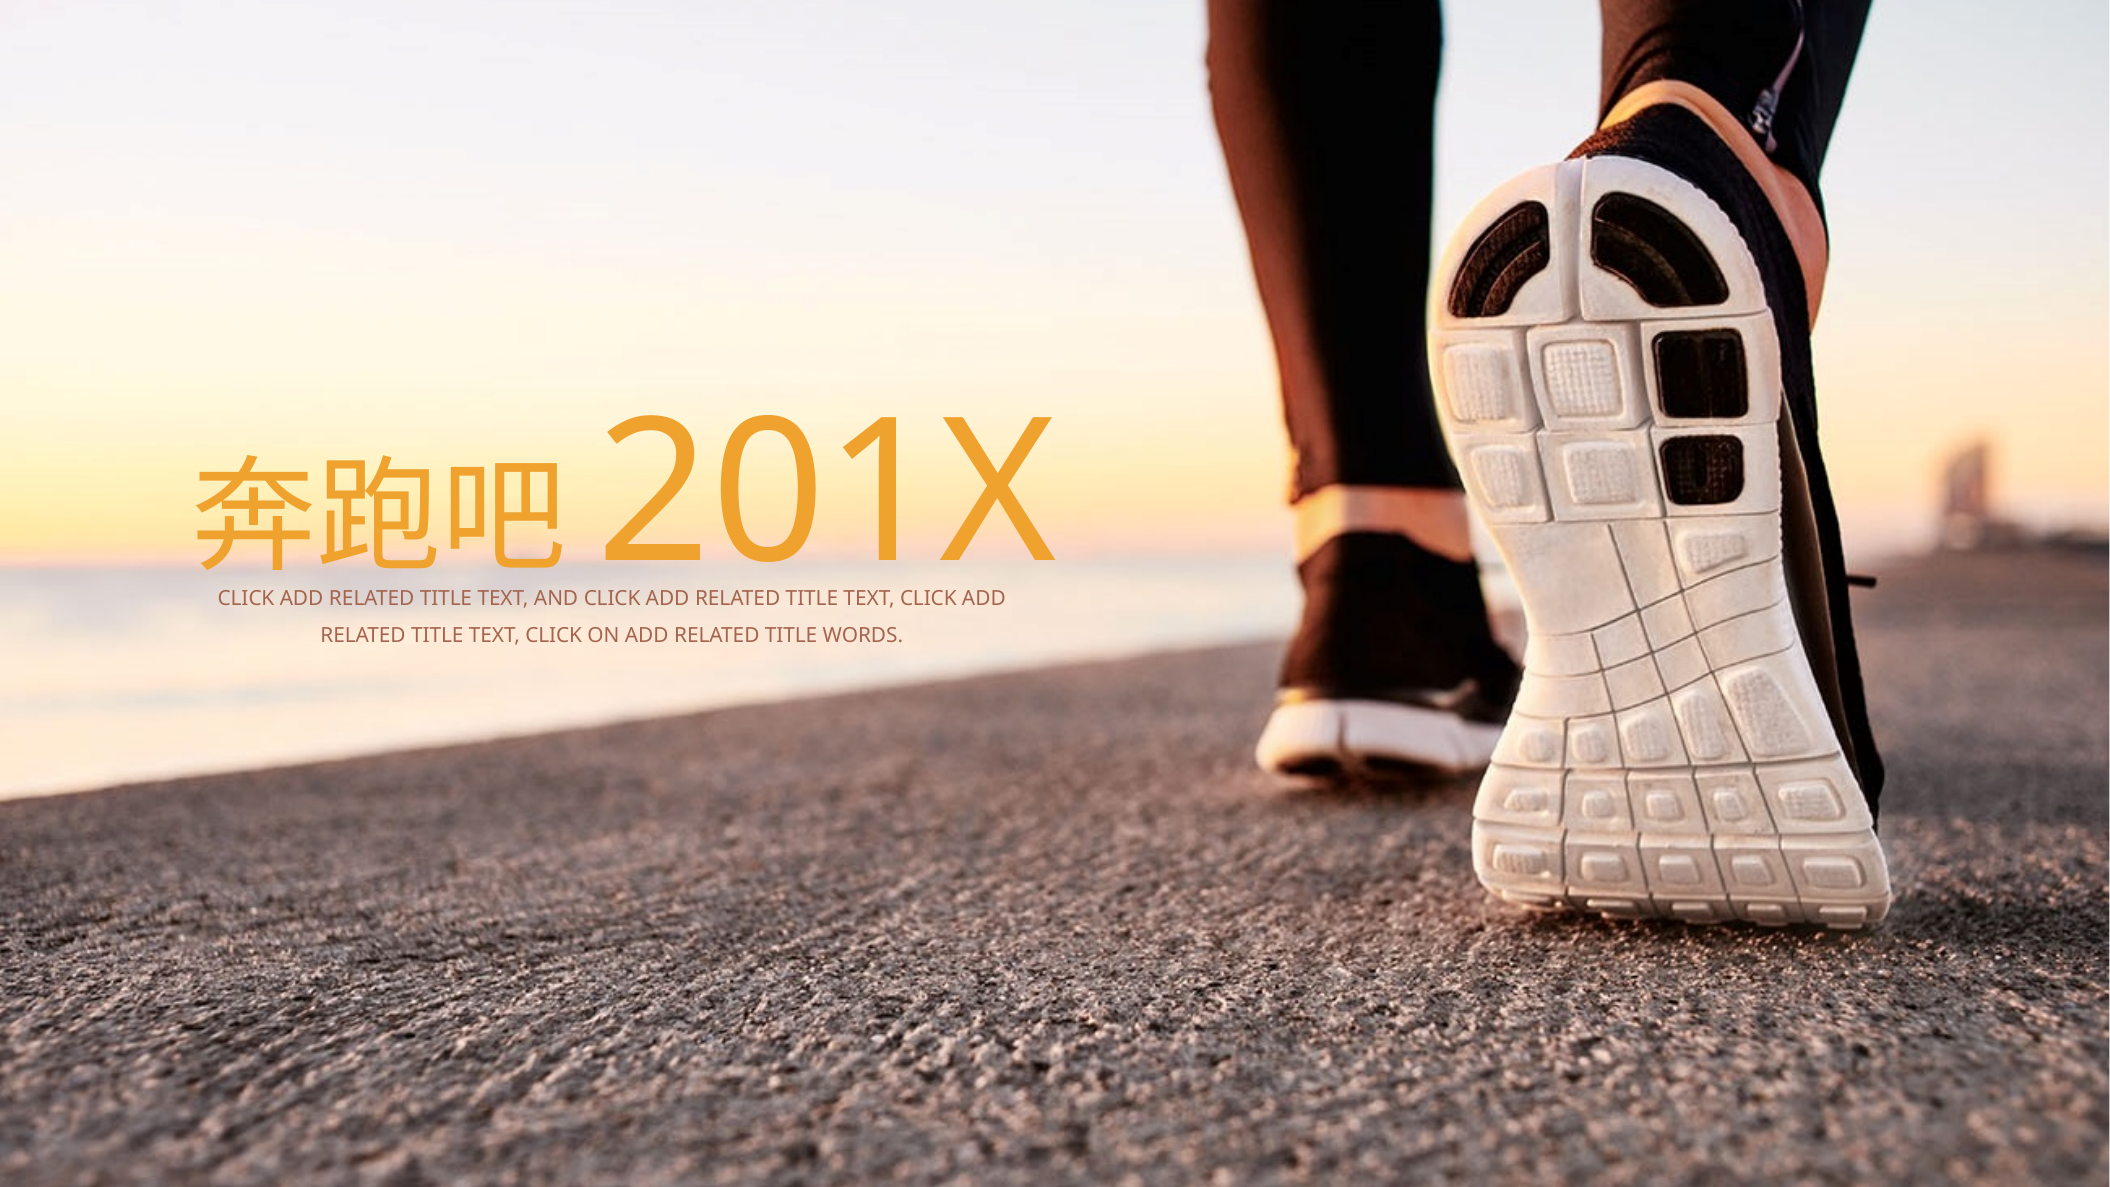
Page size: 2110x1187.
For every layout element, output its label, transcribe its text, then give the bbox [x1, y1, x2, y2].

text_box 奔跑吧201X [140, 353, 1109, 608]
text_box CLICK ADD RELATED TITLE TEXT, AND CLICK ADD RELATED TITLE TEXT, CLICK ADD RELATED TITLE TEXT, CLICK ON ADD RELATED TITLE WORDS. [179, 608, 1044, 655]
text_box [0, 0, 2110, 1187]
